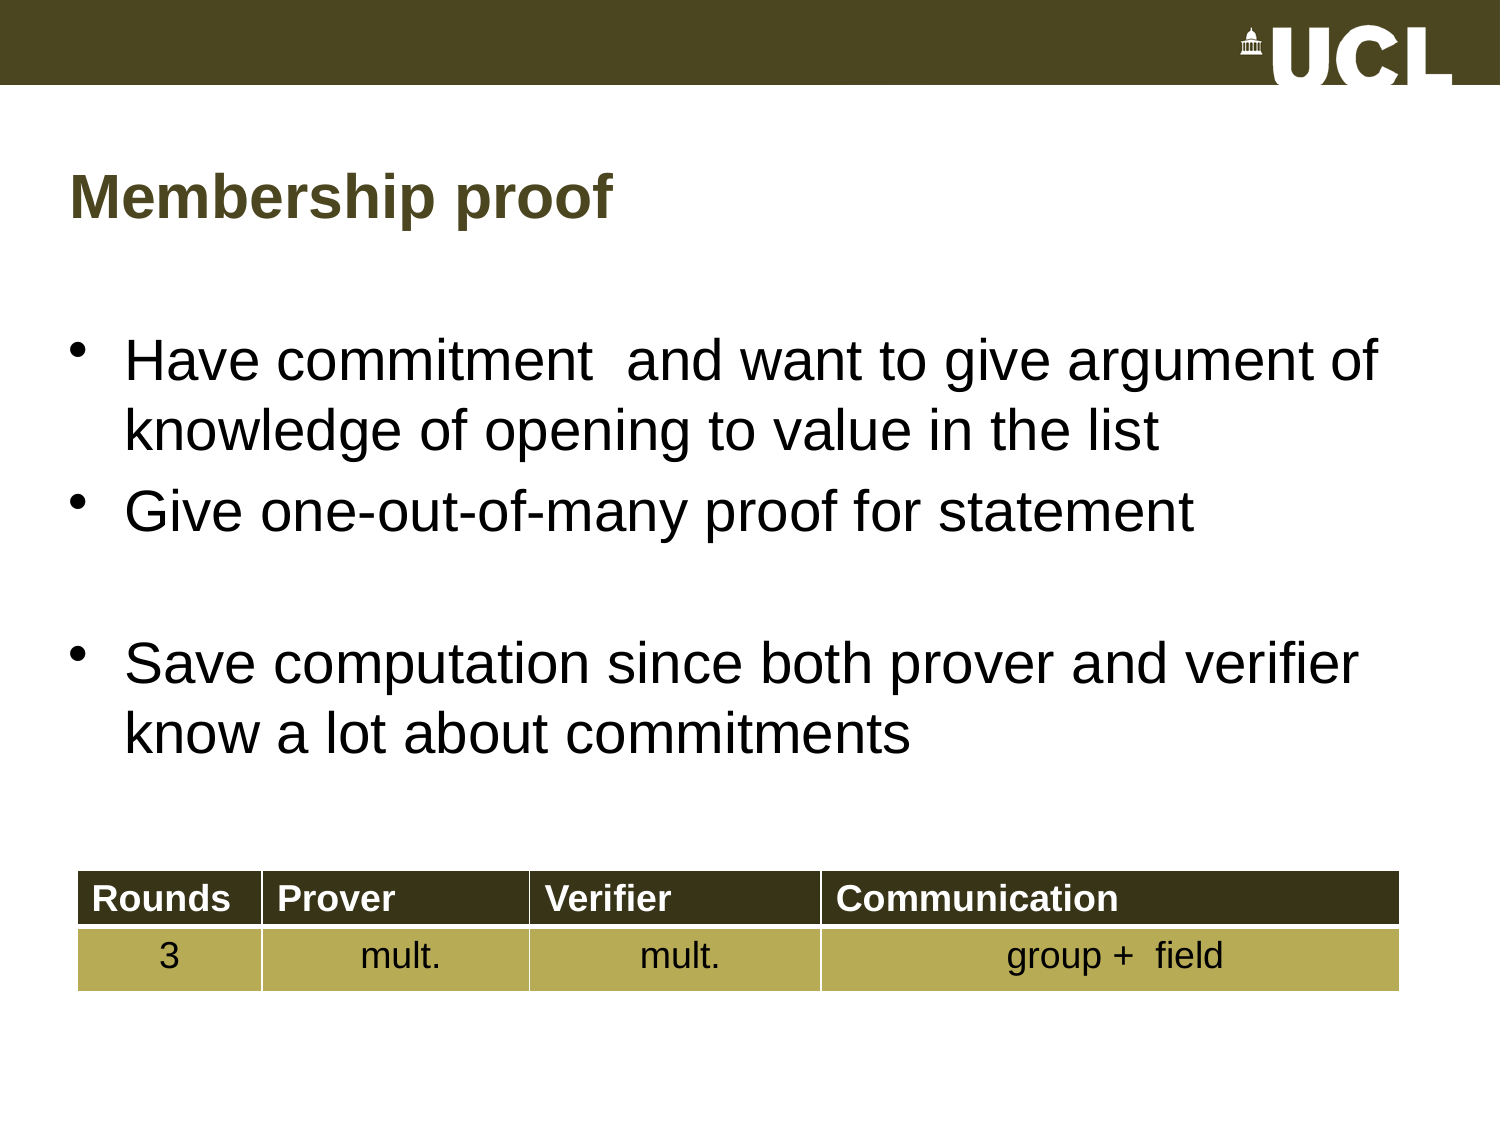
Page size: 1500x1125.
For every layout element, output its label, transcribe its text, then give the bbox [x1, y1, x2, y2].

picture [0, 0, 1500, 85]
title Membership proof [54, 148, 1447, 362]
